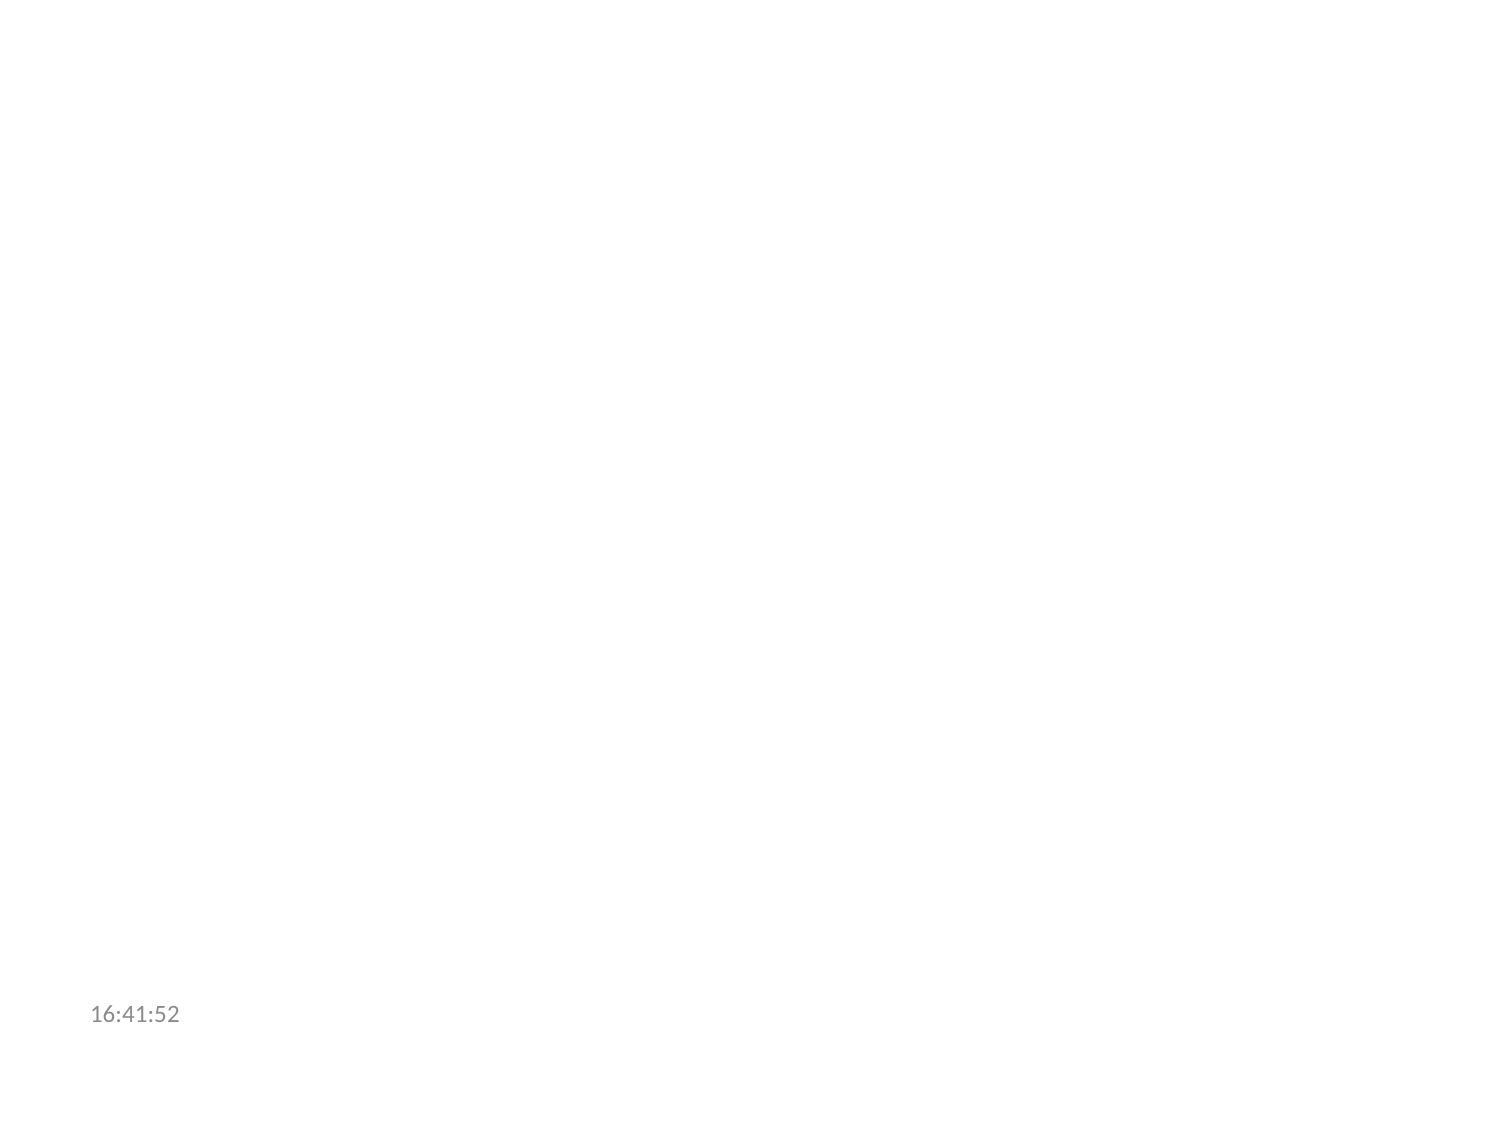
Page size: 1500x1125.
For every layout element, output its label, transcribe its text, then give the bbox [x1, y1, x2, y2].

text_box 15:35:09 [75, 982, 425, 1043]
